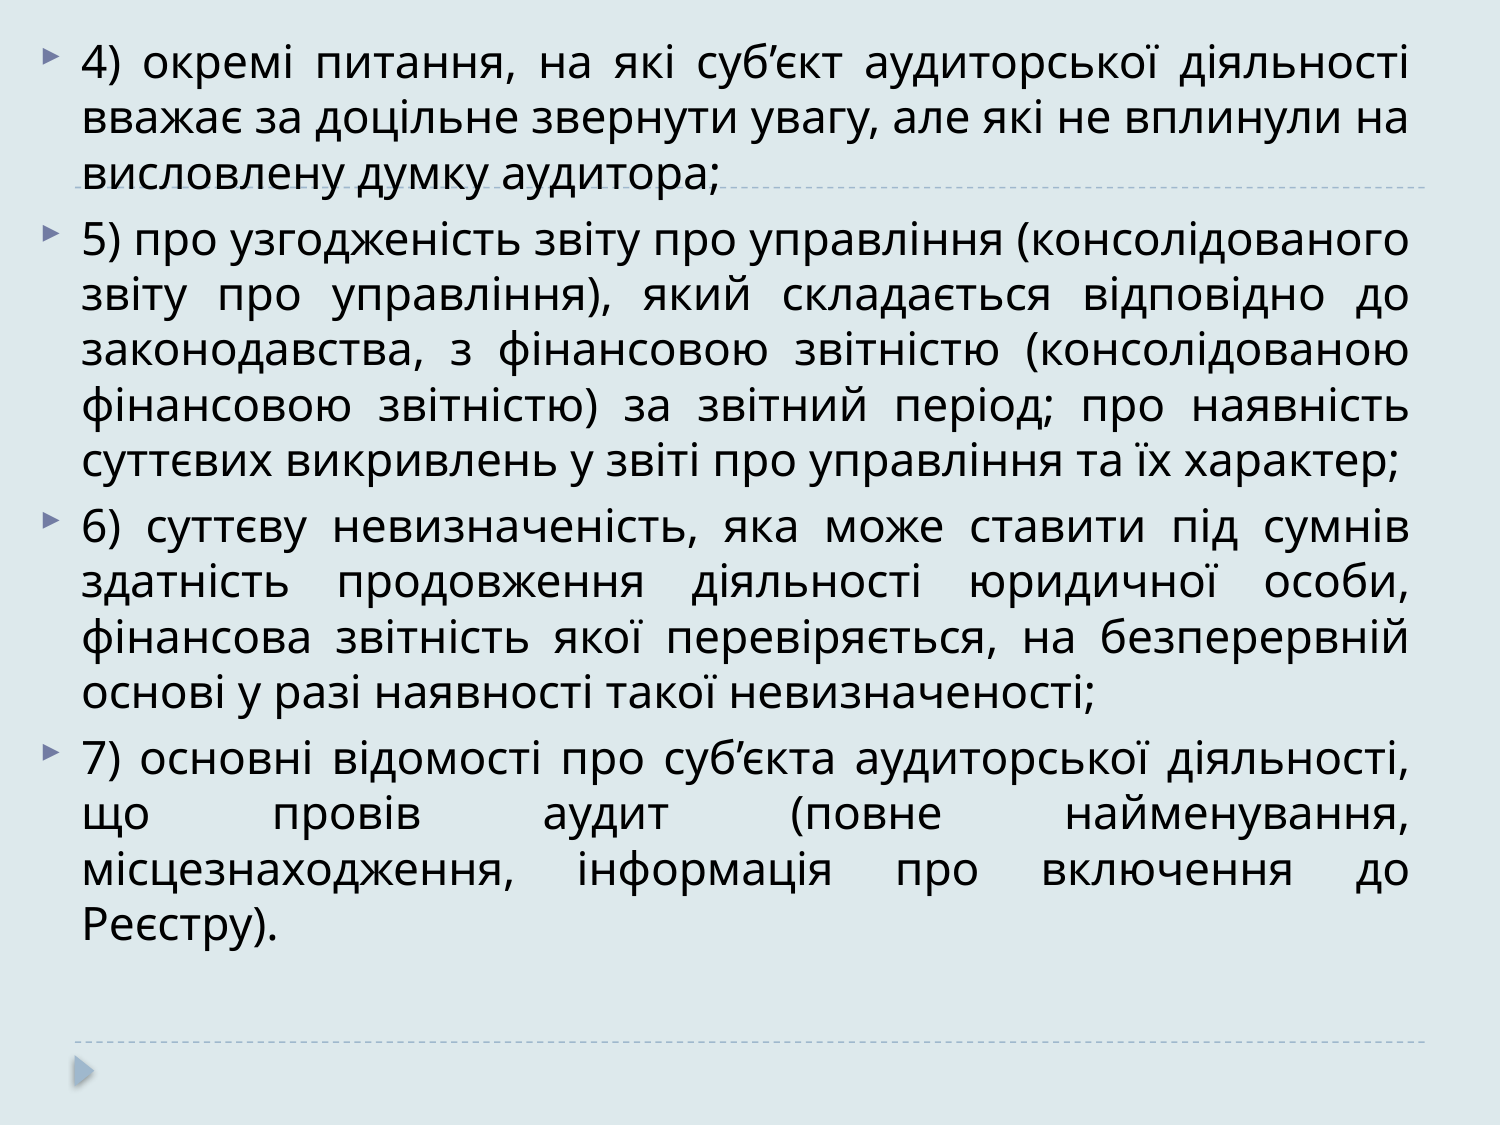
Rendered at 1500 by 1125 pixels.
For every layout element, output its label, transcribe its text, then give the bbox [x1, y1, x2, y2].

list 4) окремі питання, на які суб’єкт аудиторської діяльності вважає за доцільне звернути увагу, але які не вплинули на висловлену думку аудитора; 5) про узгодженість звіту про управління (консолідованого звіту про управління), який складається відповідно до законодавства, з фінансовою звітністю (консолідованою фінансовою звітністю) за звітний період; про наявність суттєвих викривлень у звіті про управління та їх характер; 6) суттєву невизначеність, яка може ставити під сумнів здатність продовження діяльності юридичної особи, фінансова звітність якої перевіряється, на безперервній основі у разі наявності такої невизначеності; 7) основні відомості про суб’єкта аудиторської діяльності, що провів аудит (повне найменування, місцезнаходження, інформація про включення до Реєстру). [24, 24, 1425, 1010]
